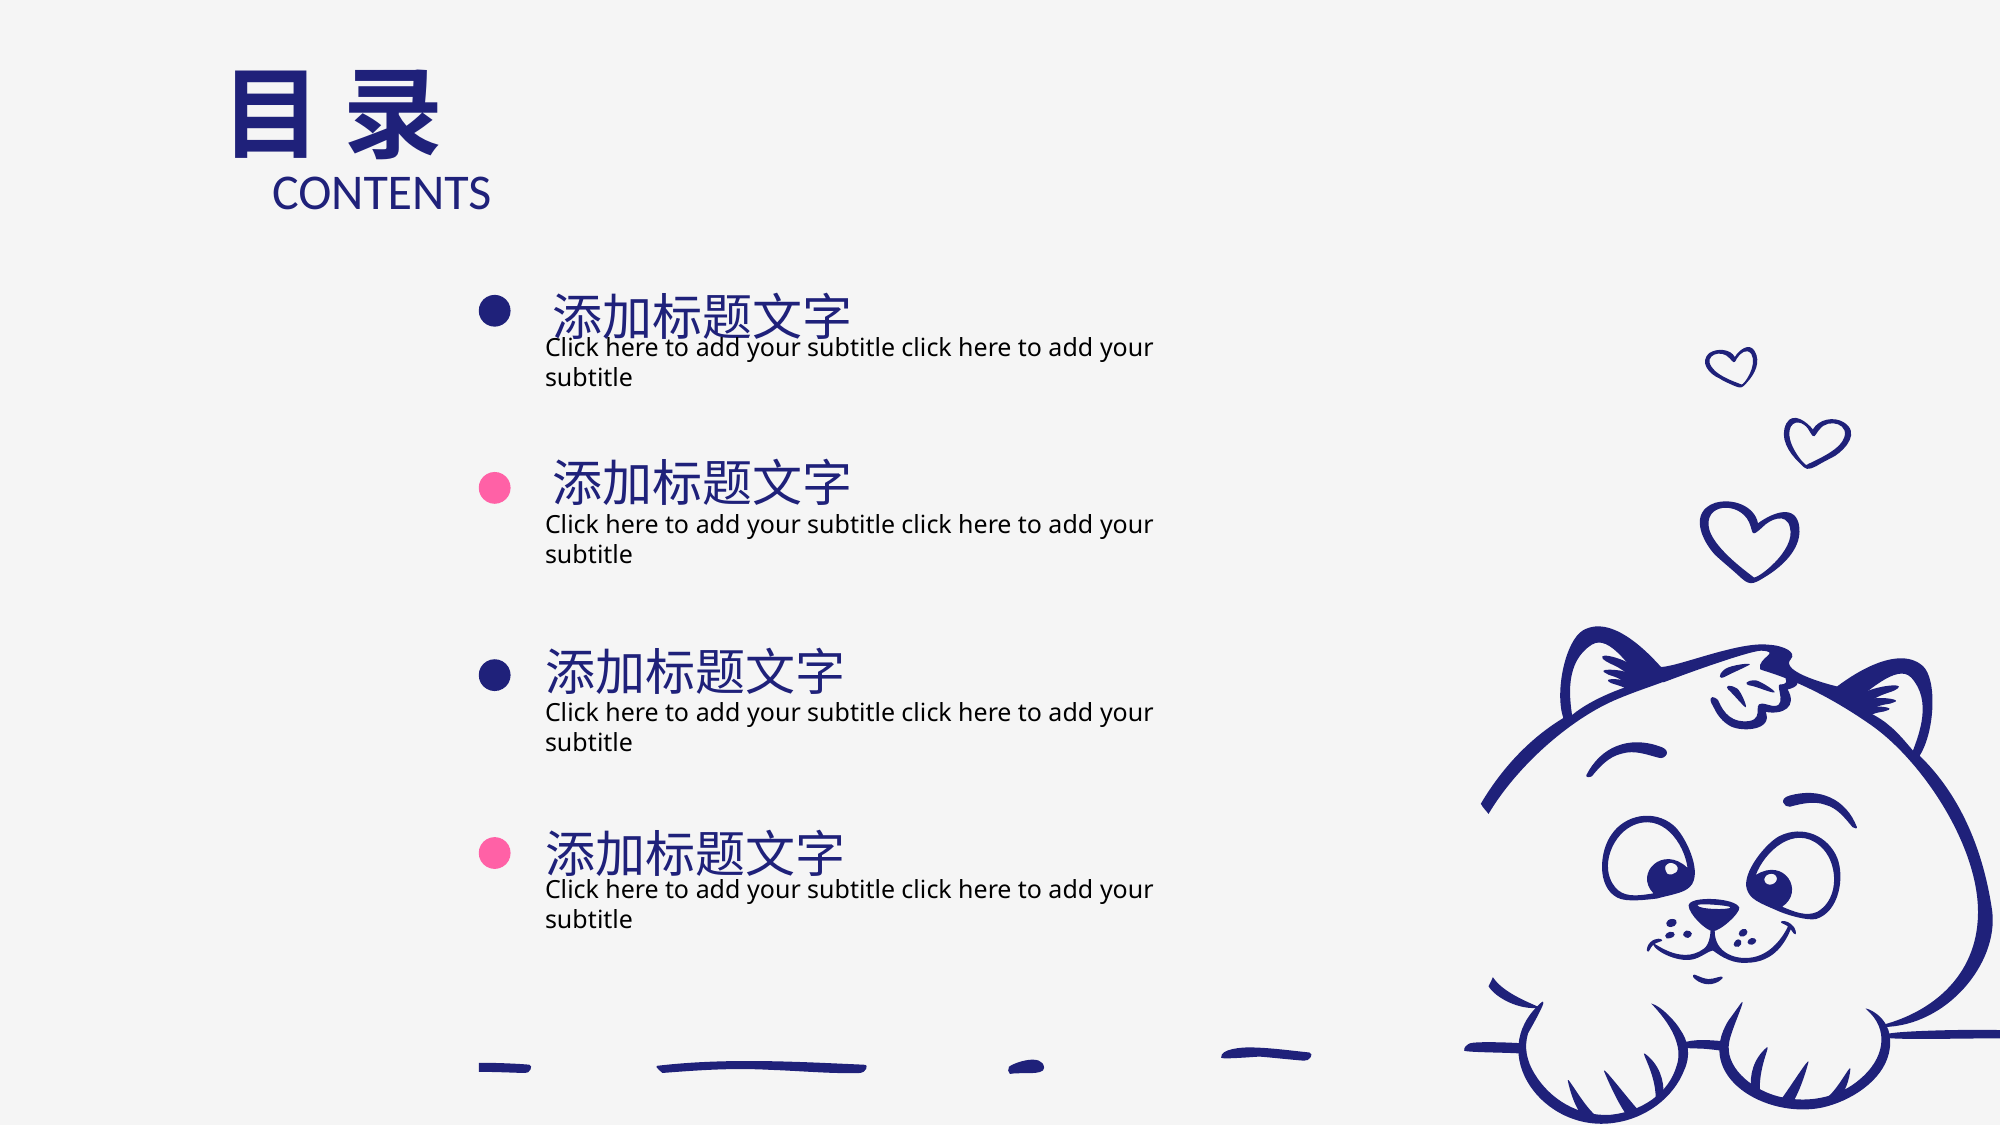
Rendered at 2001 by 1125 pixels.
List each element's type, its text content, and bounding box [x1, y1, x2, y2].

text_box [477, 293, 512, 328]
text_box Click here to add your subtitle click here to add your subtitle [529, 332, 1242, 347]
text_box 目 录 [185, 58, 480, 164]
text_box CONTENTS [256, 151, 543, 218]
text_box 添加标题文字 [537, 277, 946, 332]
picture [478, 347, 2000, 1125]
